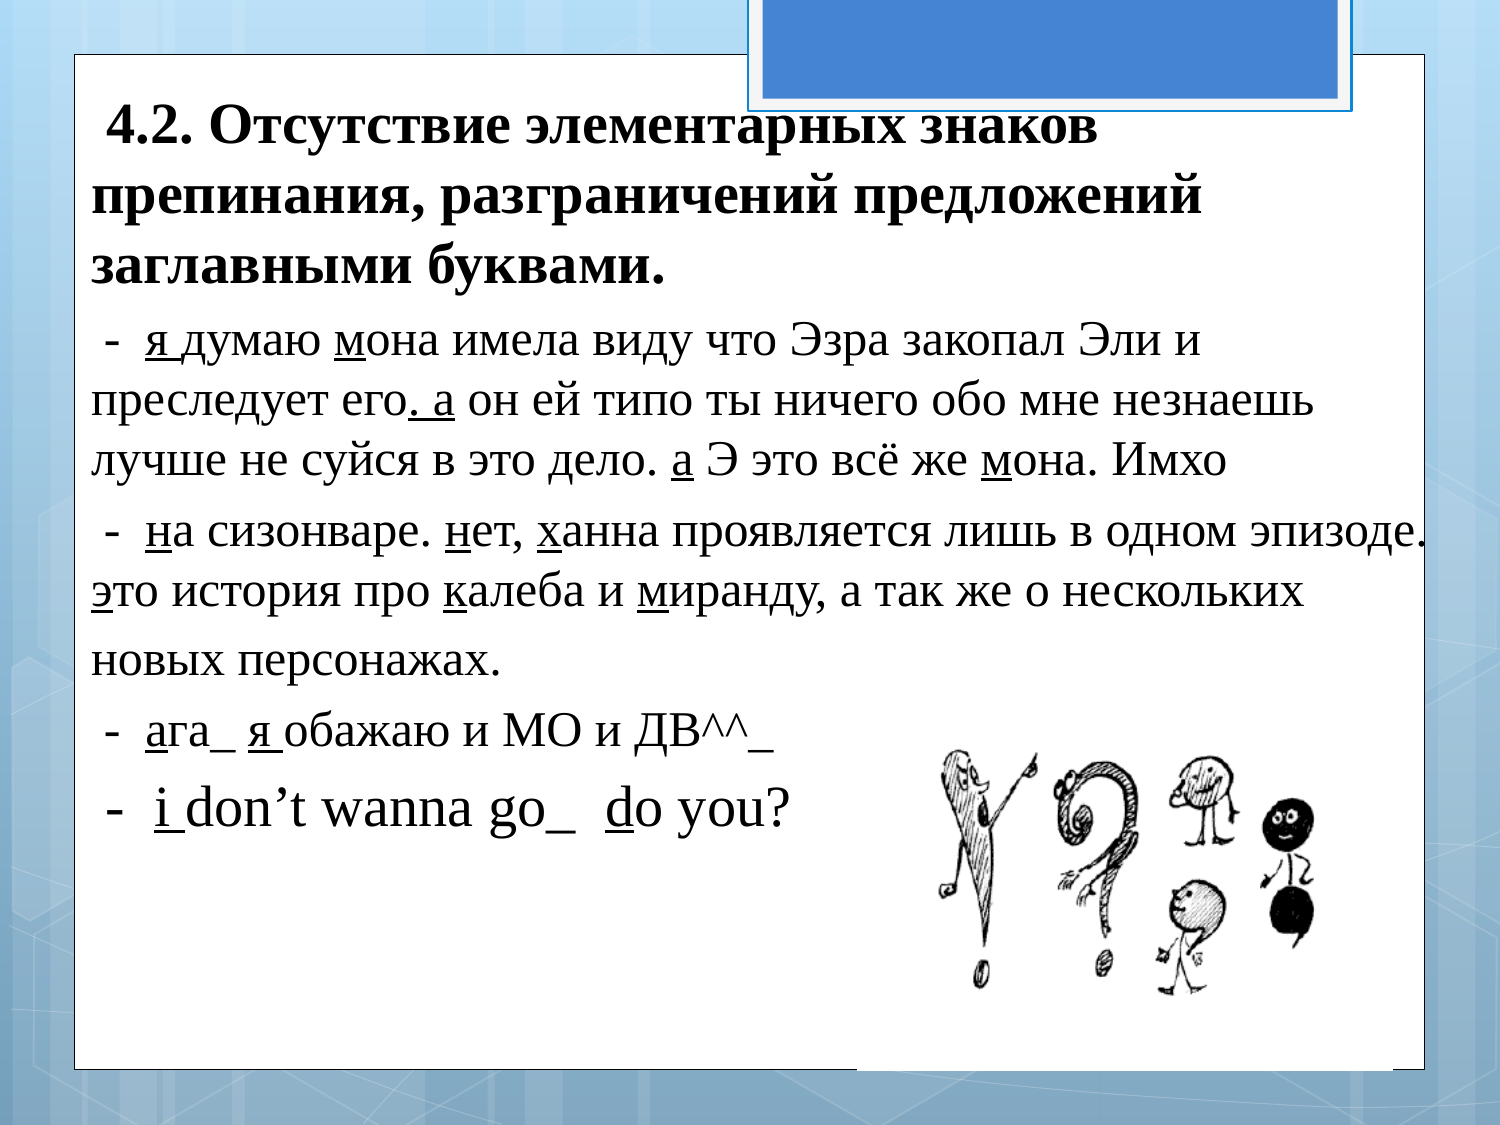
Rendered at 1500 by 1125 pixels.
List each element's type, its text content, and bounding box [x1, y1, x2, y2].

picture [856, 668, 1393, 1071]
list 4.2. Отсутствие элементарных знаков препинания, разграничений предложений заглавными буквами. - я думаю мона имела виду что Эзра закопал Эли и преследует его. а он ей типо ты ничего обо мне незнаешь лучше не суйся в это дело. а Э это всё же мона. Имхо - на сизонваре. нет, ханна проявляется лишь в одном эпизоде. это история про калеба и миранду, а так же о нескольких новых персонажах. - ага_ я обажаю и МО и ДВ^^_ - i don’t wanna go_ do you? [64, 78, 1447, 1059]
